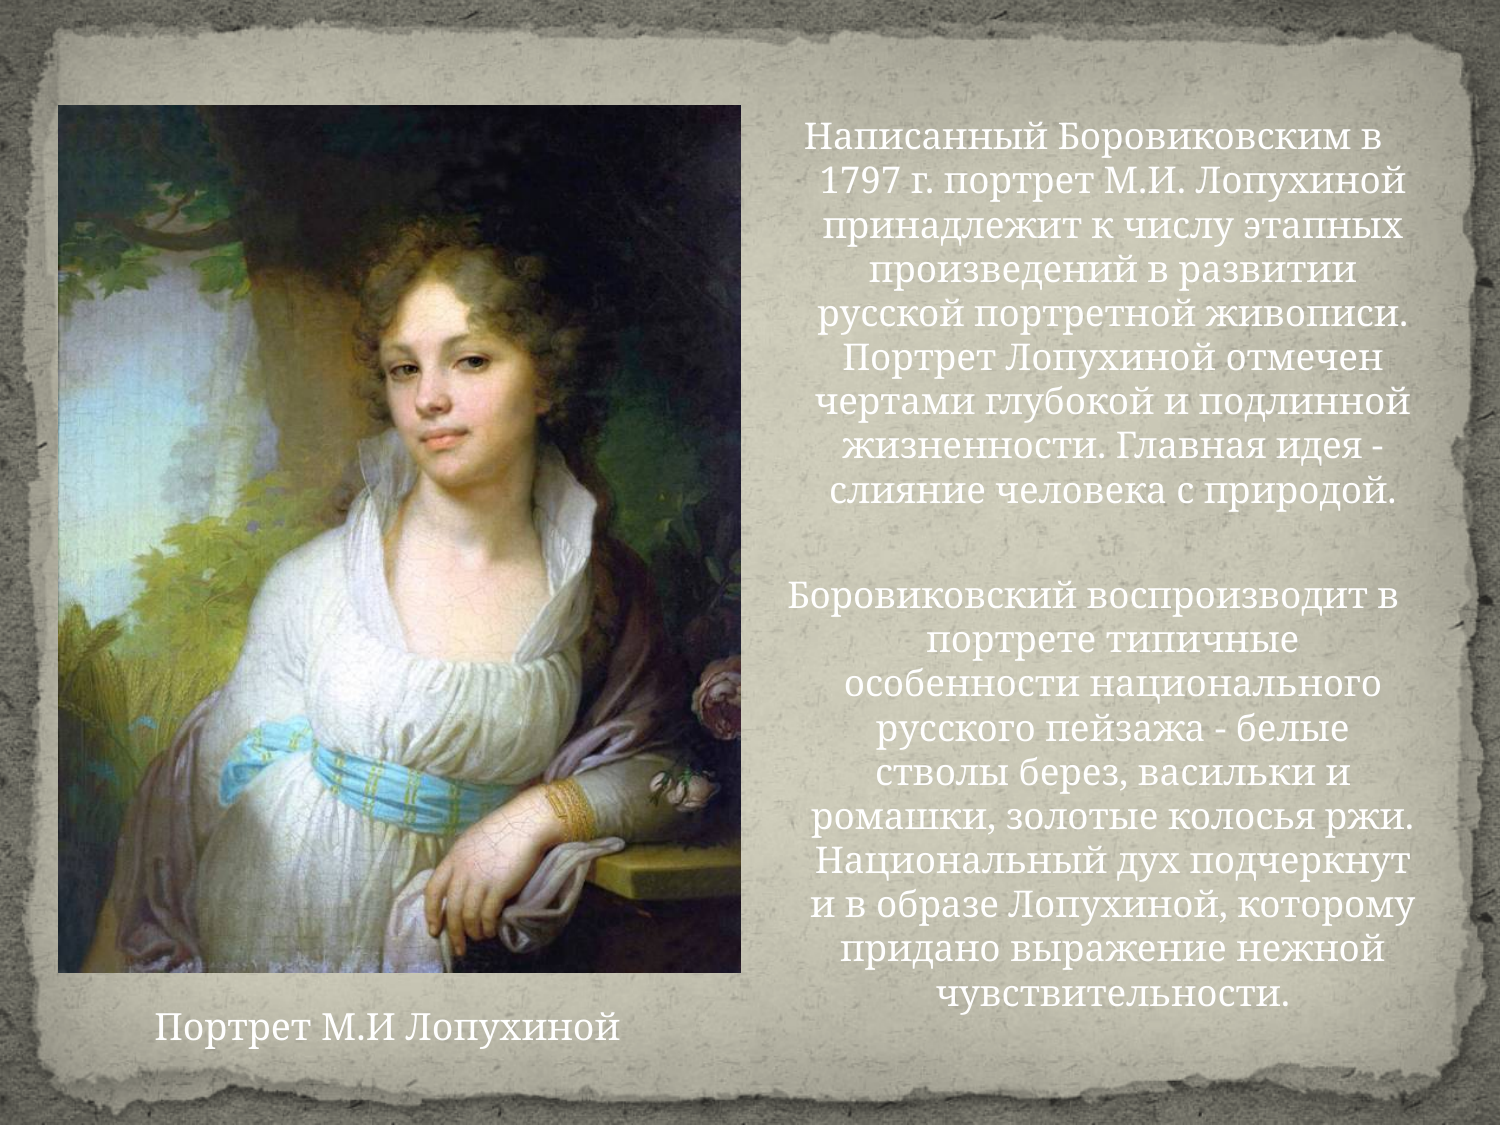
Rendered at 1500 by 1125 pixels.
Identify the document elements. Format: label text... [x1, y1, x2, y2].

picture [58, 105, 741, 973]
list Написанный Боровиковским в 1797 г. портрет М.И. Лопухиной принадлежит к числу этапных произведений в развитии русской портретной живописи. Портрет Лопухиной отмечен чертами глубокой и подлинной жизненности. Главная идея - слияние человека с природой. Боровиковский воспроизводит в портрете типичные особенности национального русского пейзажа - белые стволы берез, васильки и ромашки, золотые колосья ржи. Национальный дух подчеркнут и в образе Лопухиной, которому придано выражение нежной чувствительности. [750, 105, 1437, 1125]
text_box Портрет М.И Лопухиной [93, 996, 692, 1056]
